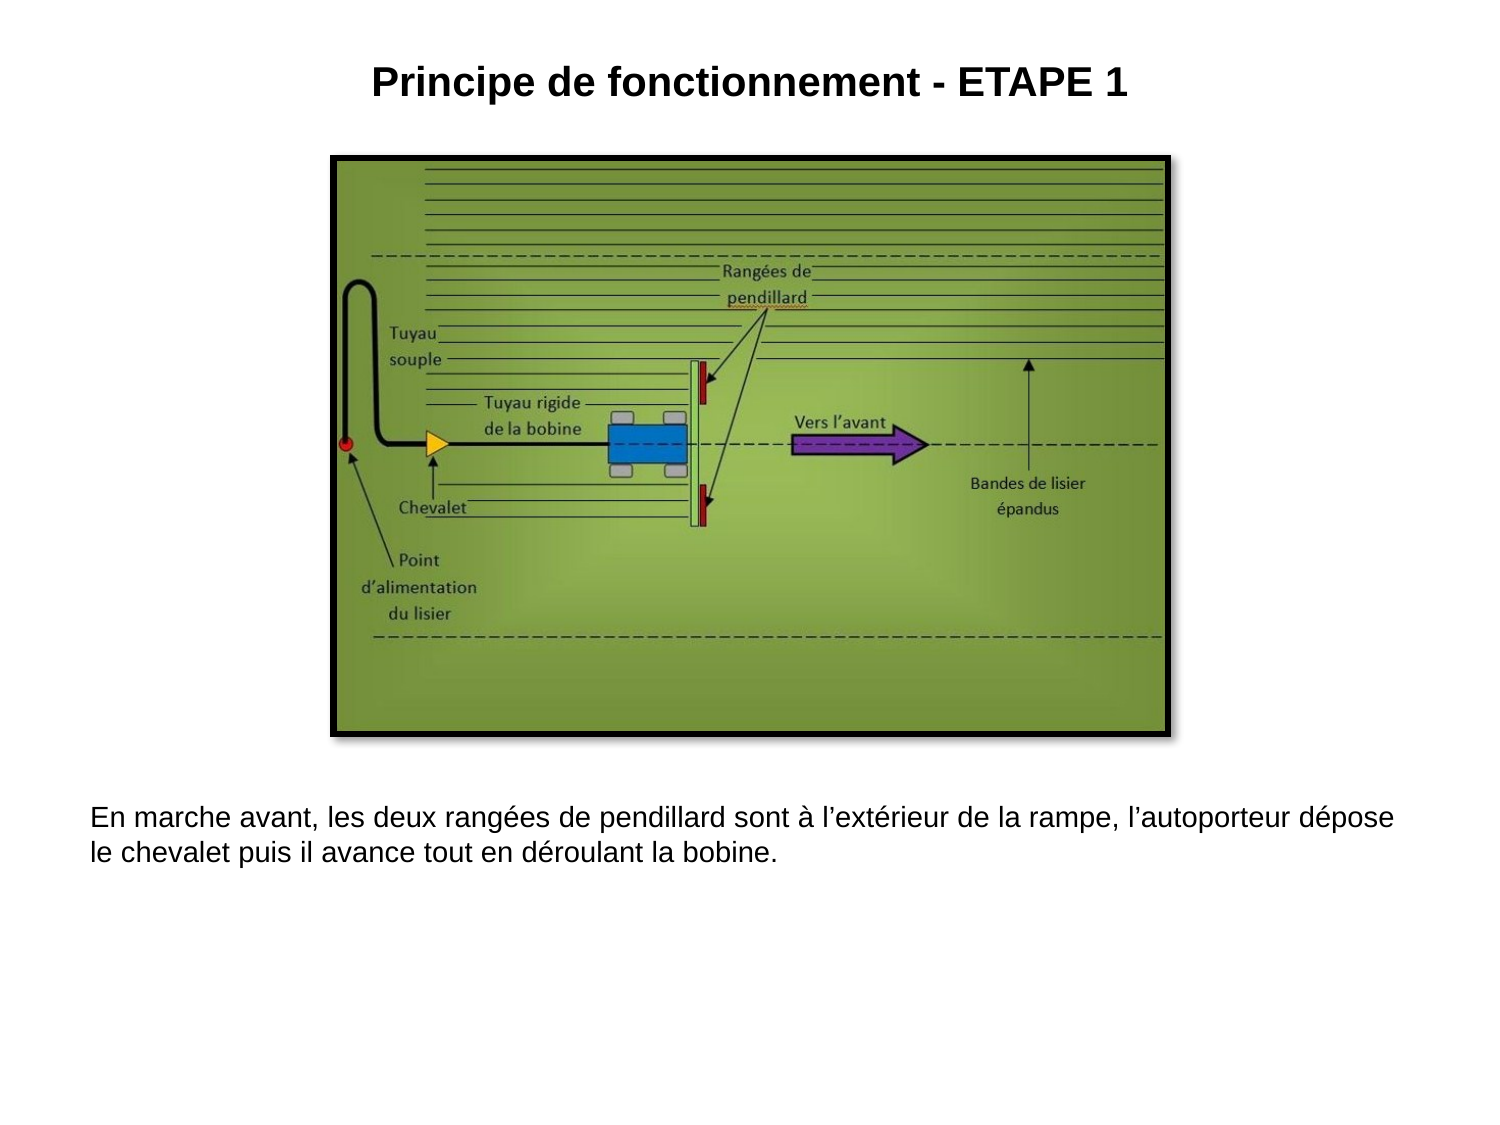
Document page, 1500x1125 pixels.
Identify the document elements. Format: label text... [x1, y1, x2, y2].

picture [336, 160, 1165, 732]
title Principe de fonctionnement - ETAPE 1 [75, 45, 1425, 114]
text_box En marche avant, les deux rangées de pendillard sont à l’extérieur de la rampe, l’autoporteur dépose le chevalet puis il avance tout en déroulant la bobine. [74, 798, 1425, 868]
